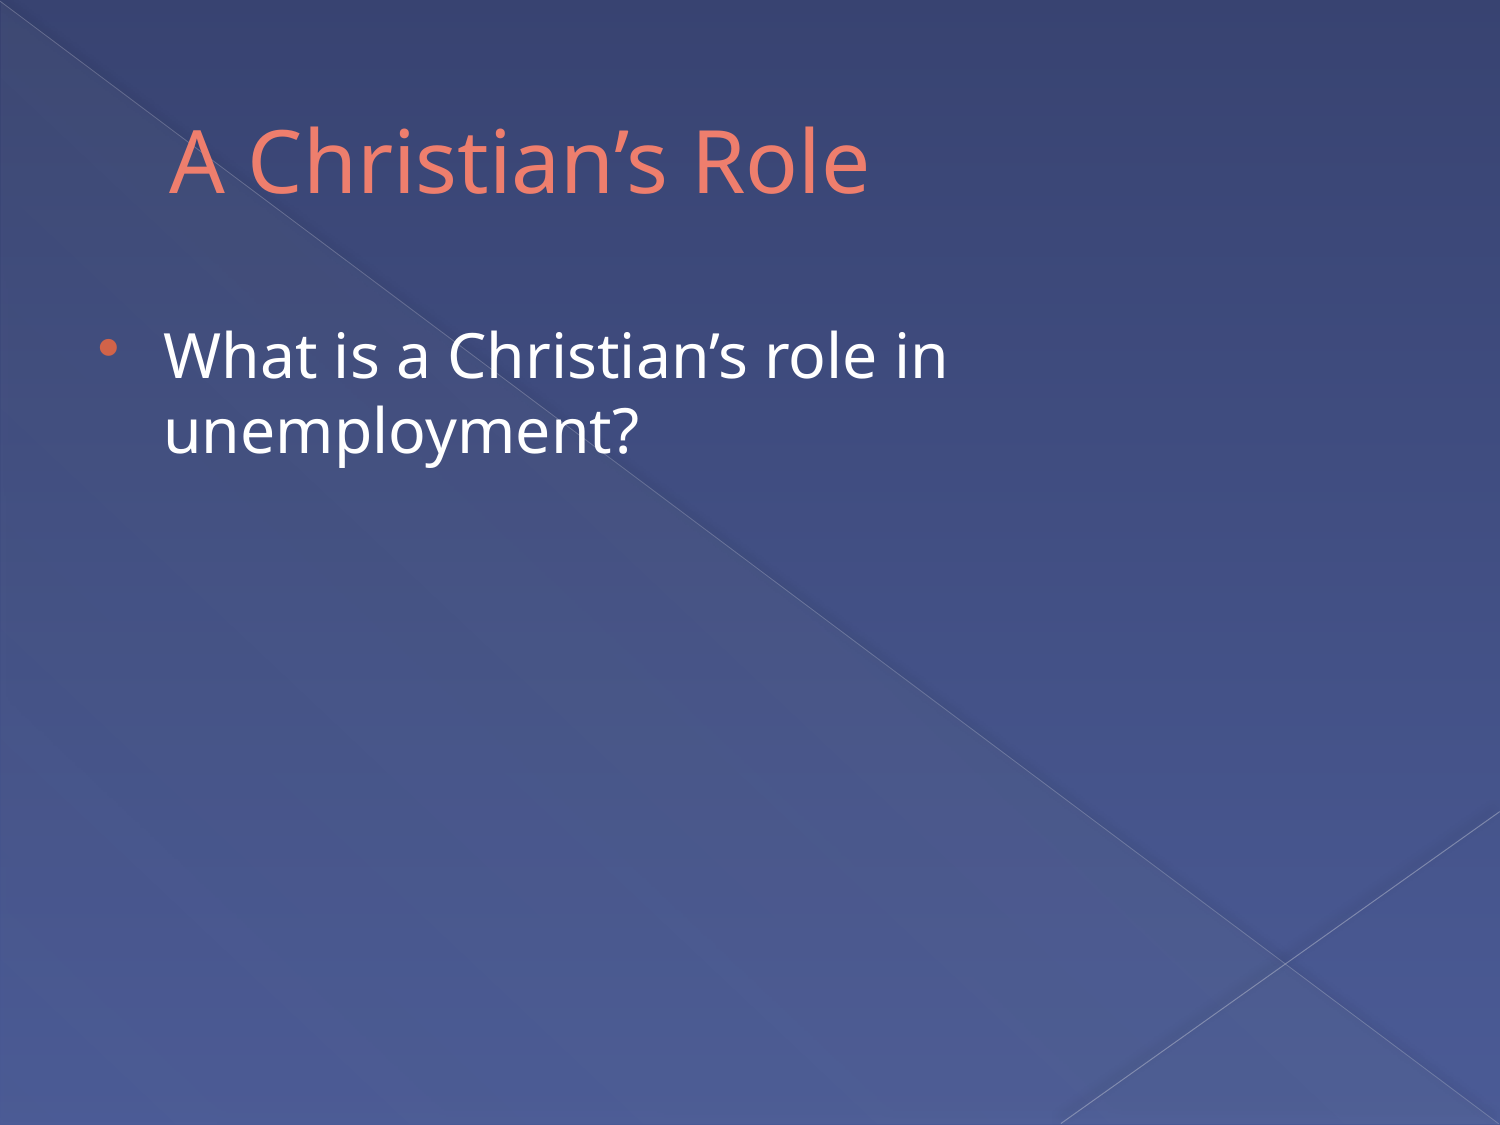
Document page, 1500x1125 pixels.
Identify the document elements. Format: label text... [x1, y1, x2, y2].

title A Christian’s Role [75, 43, 1425, 274]
list What is a Christian’s role in unemployment? [75, 308, 1425, 1059]
